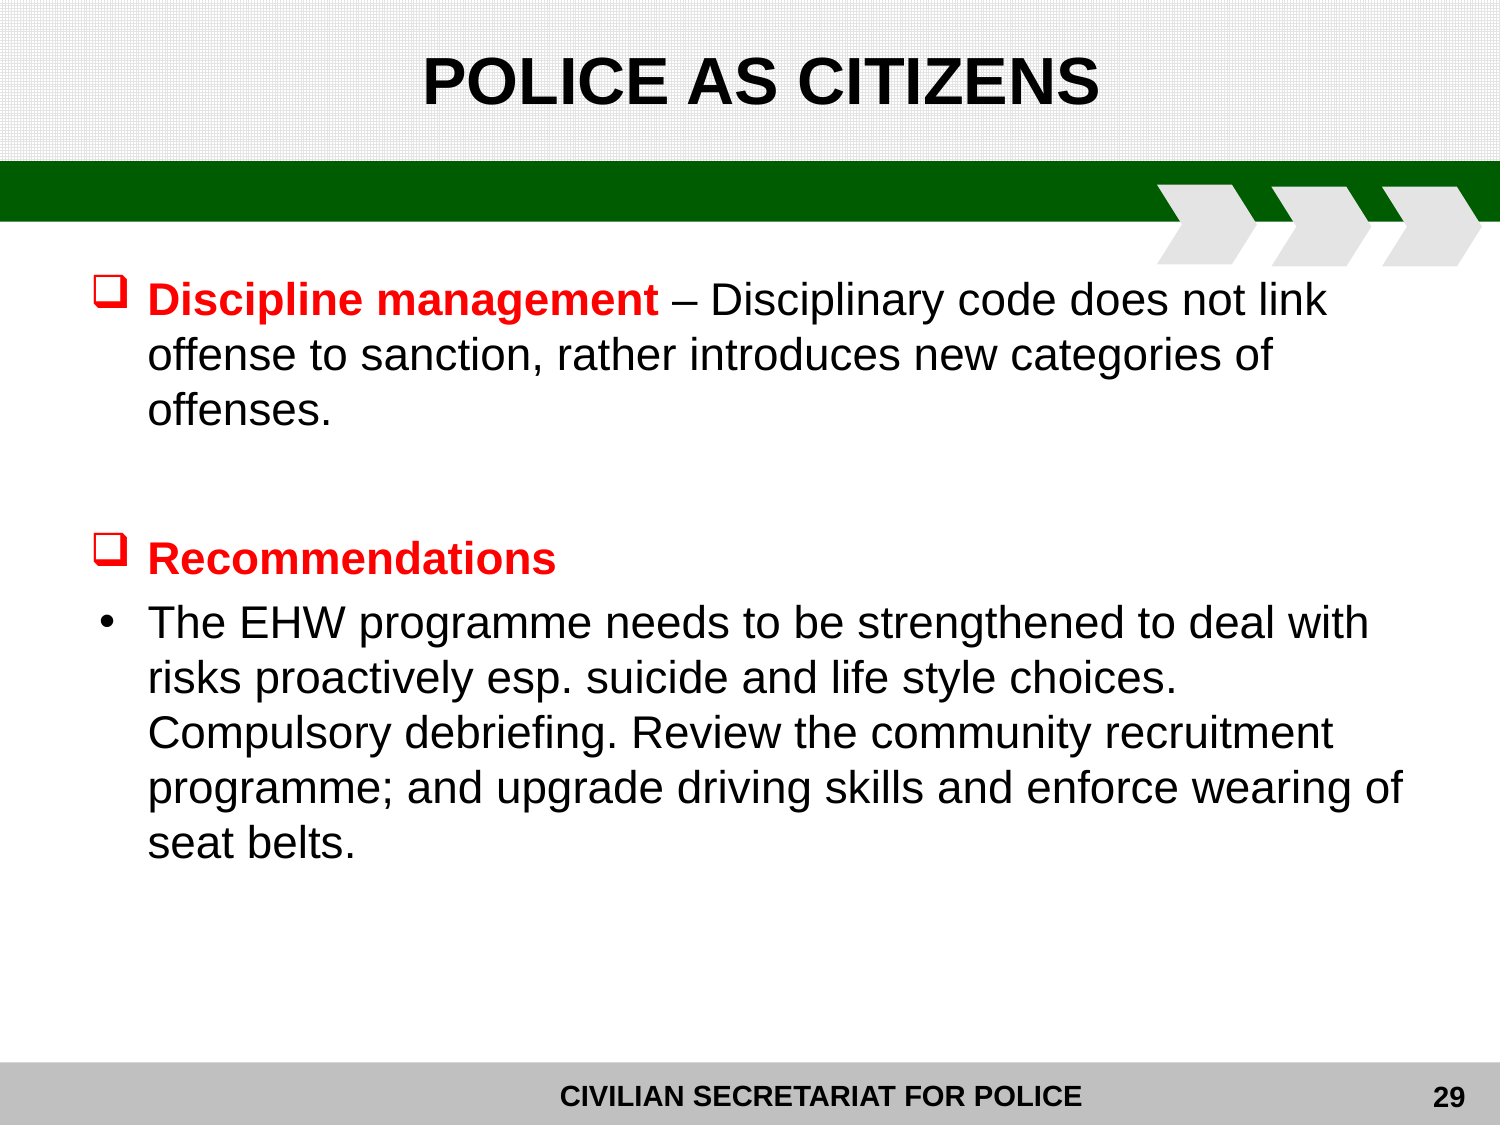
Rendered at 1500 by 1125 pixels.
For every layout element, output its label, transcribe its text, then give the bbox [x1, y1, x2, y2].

slide_number 29 [1130, 1070, 1481, 1125]
title POLICE AS CITIZENS [87, 19, 1437, 138]
list Discipline management – Disciplinary code does not link offense to sanction, rather introduces new categories of offenses. Recommendations The EHW programme needs to be strengthened to deal with risks proactively esp. suicide and life style choices. Compulsory debriefing. Review the community recruitment programme; and upgrade driving skills and enforce wearing of seat belts. [75, 262, 1425, 1005]
